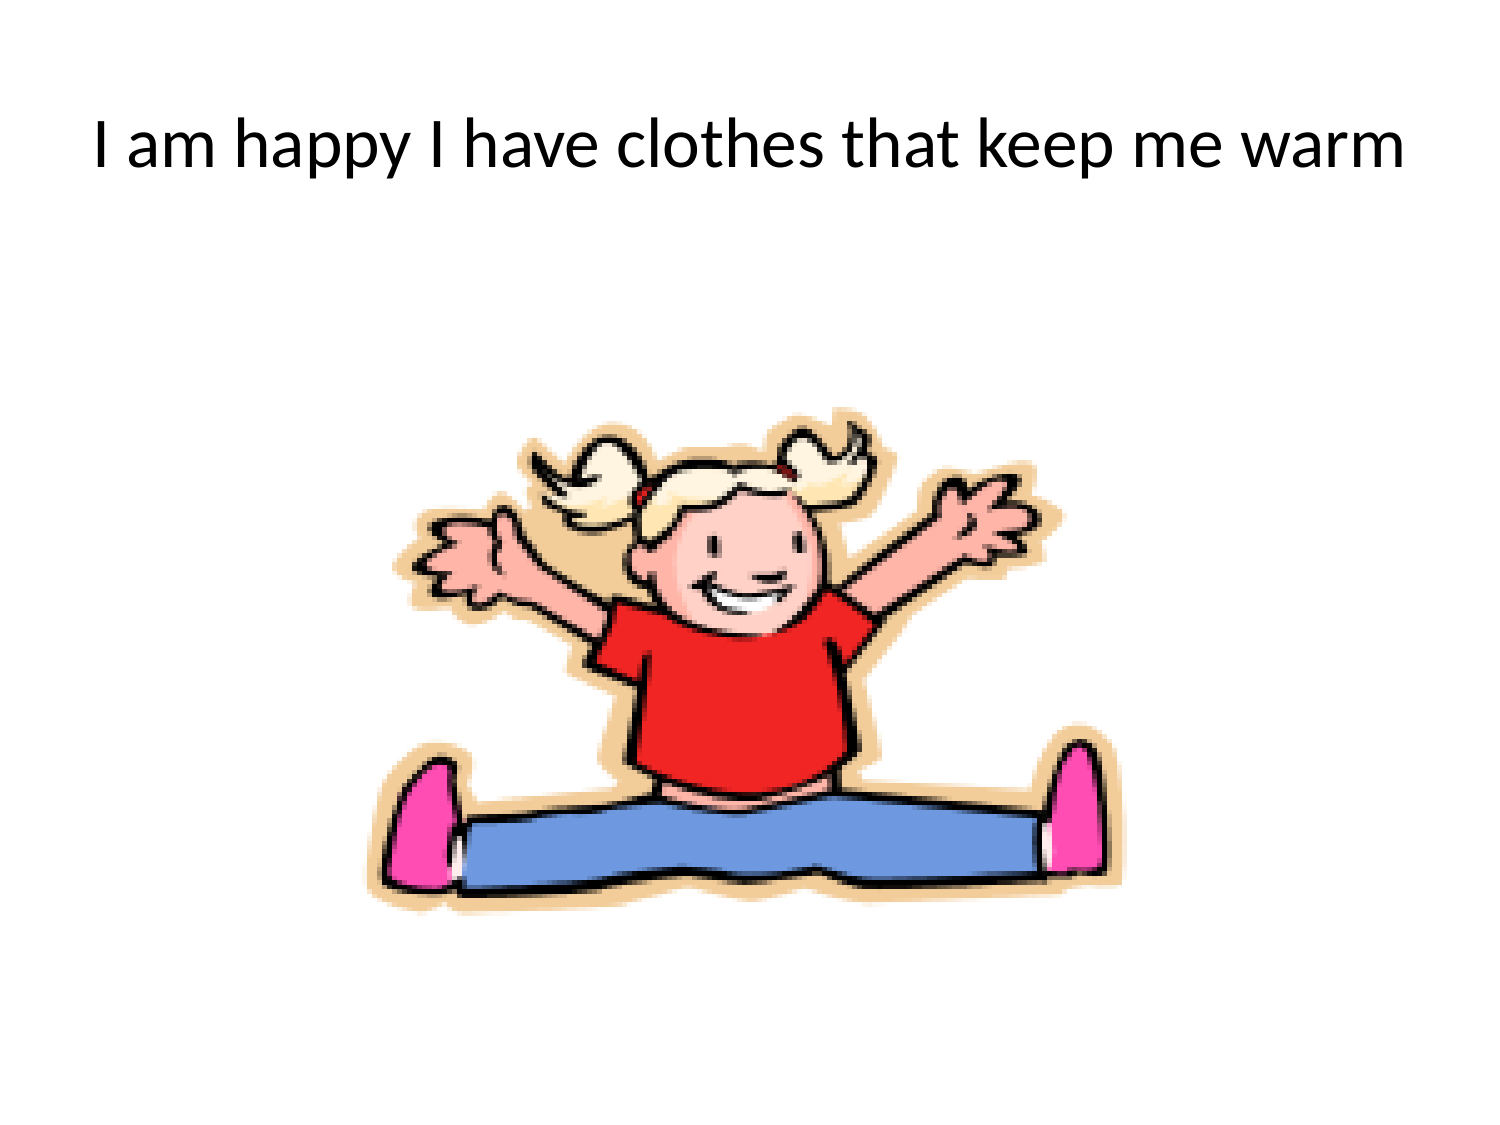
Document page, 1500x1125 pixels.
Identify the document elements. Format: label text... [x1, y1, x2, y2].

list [362, 399, 1138, 926]
title I am happy I have clothes that keep me warm [75, 45, 1425, 233]
